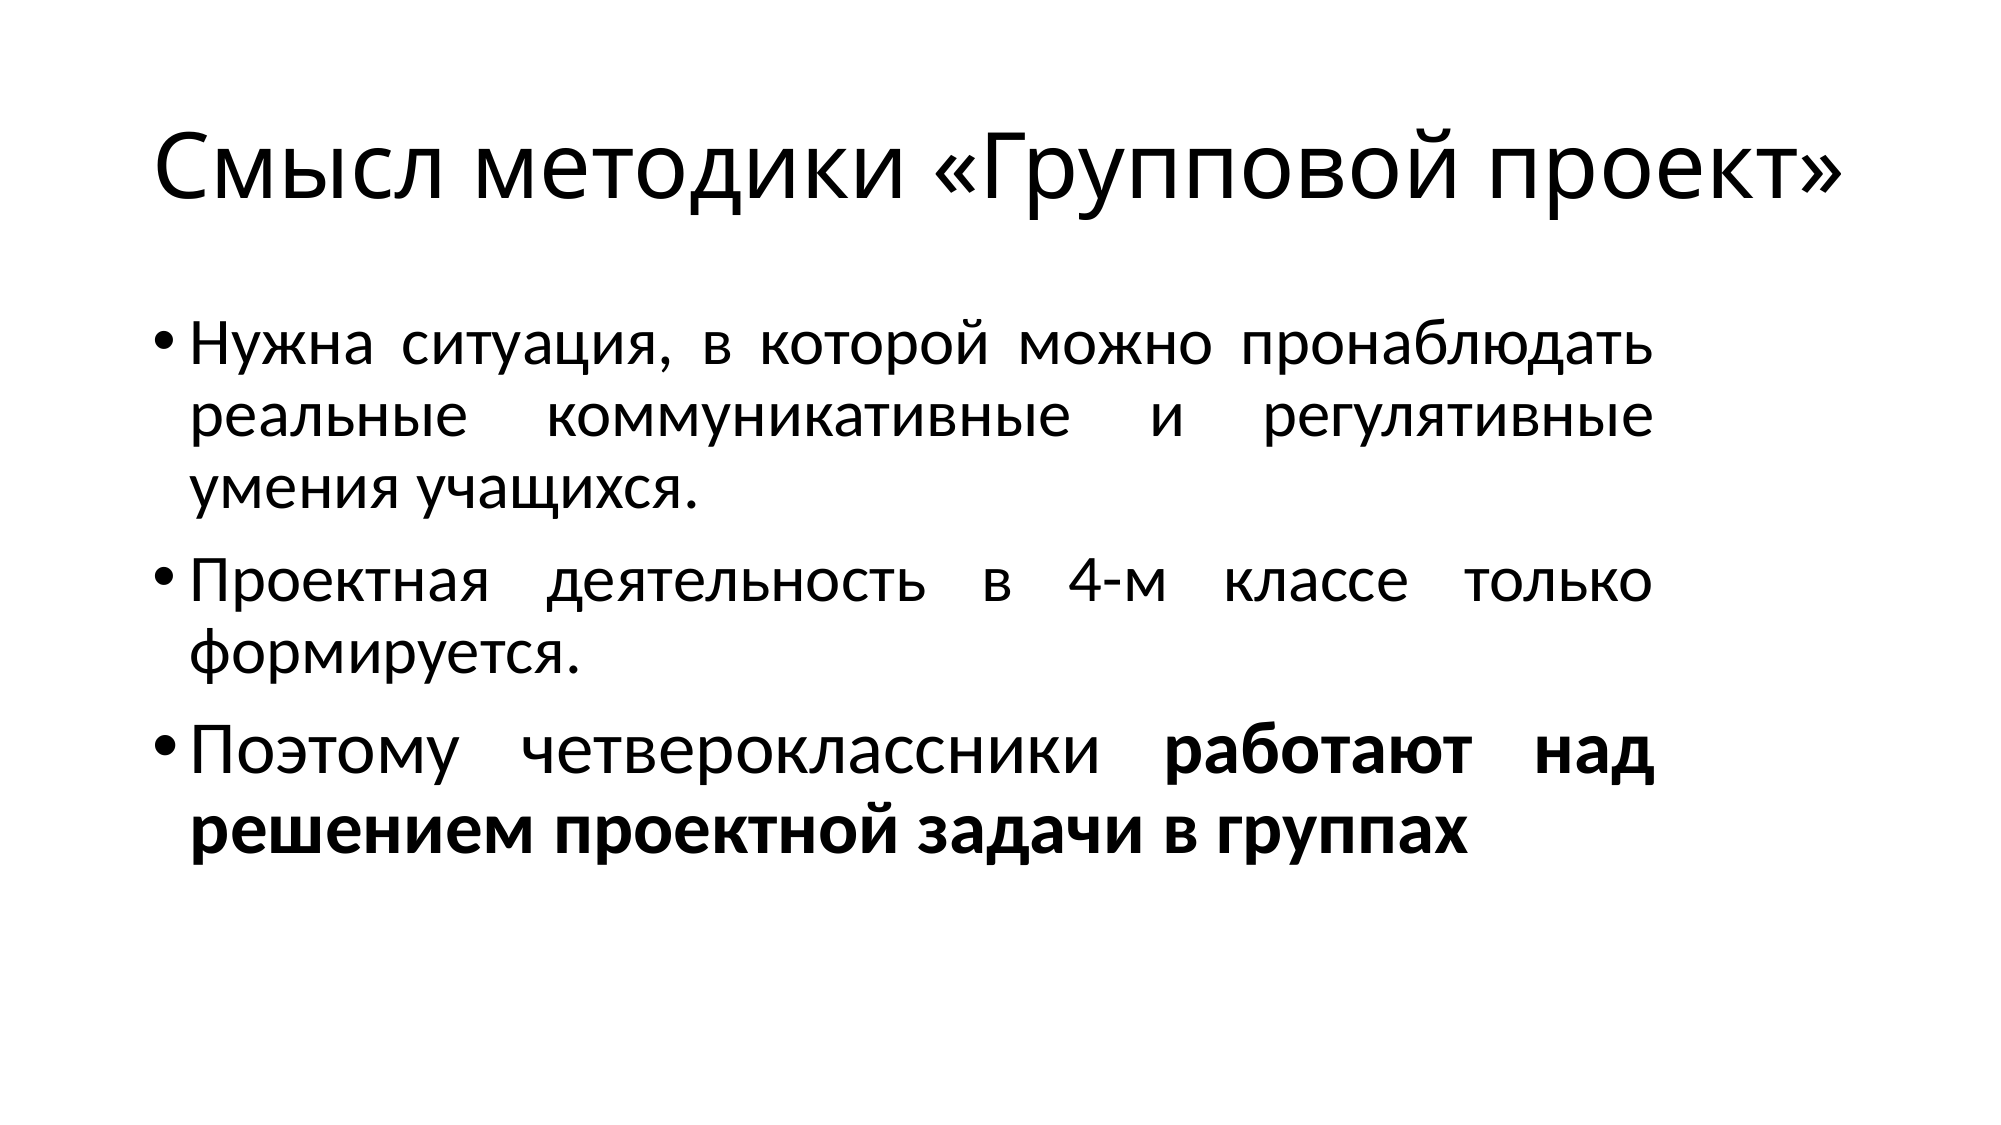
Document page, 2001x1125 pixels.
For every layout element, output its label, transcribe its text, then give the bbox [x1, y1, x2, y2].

title Смысл методики «Групповой проект» [137, 59, 1863, 278]
list Нужна ситуация, в которой можно пронаблюдать реальные коммуникативные и регулятивные умения учащихся. Проектная деятельность в 4-м классе только формируется. Поэтому четвероклассники работают над решением проектной задачи в группах [137, 299, 1671, 1014]
